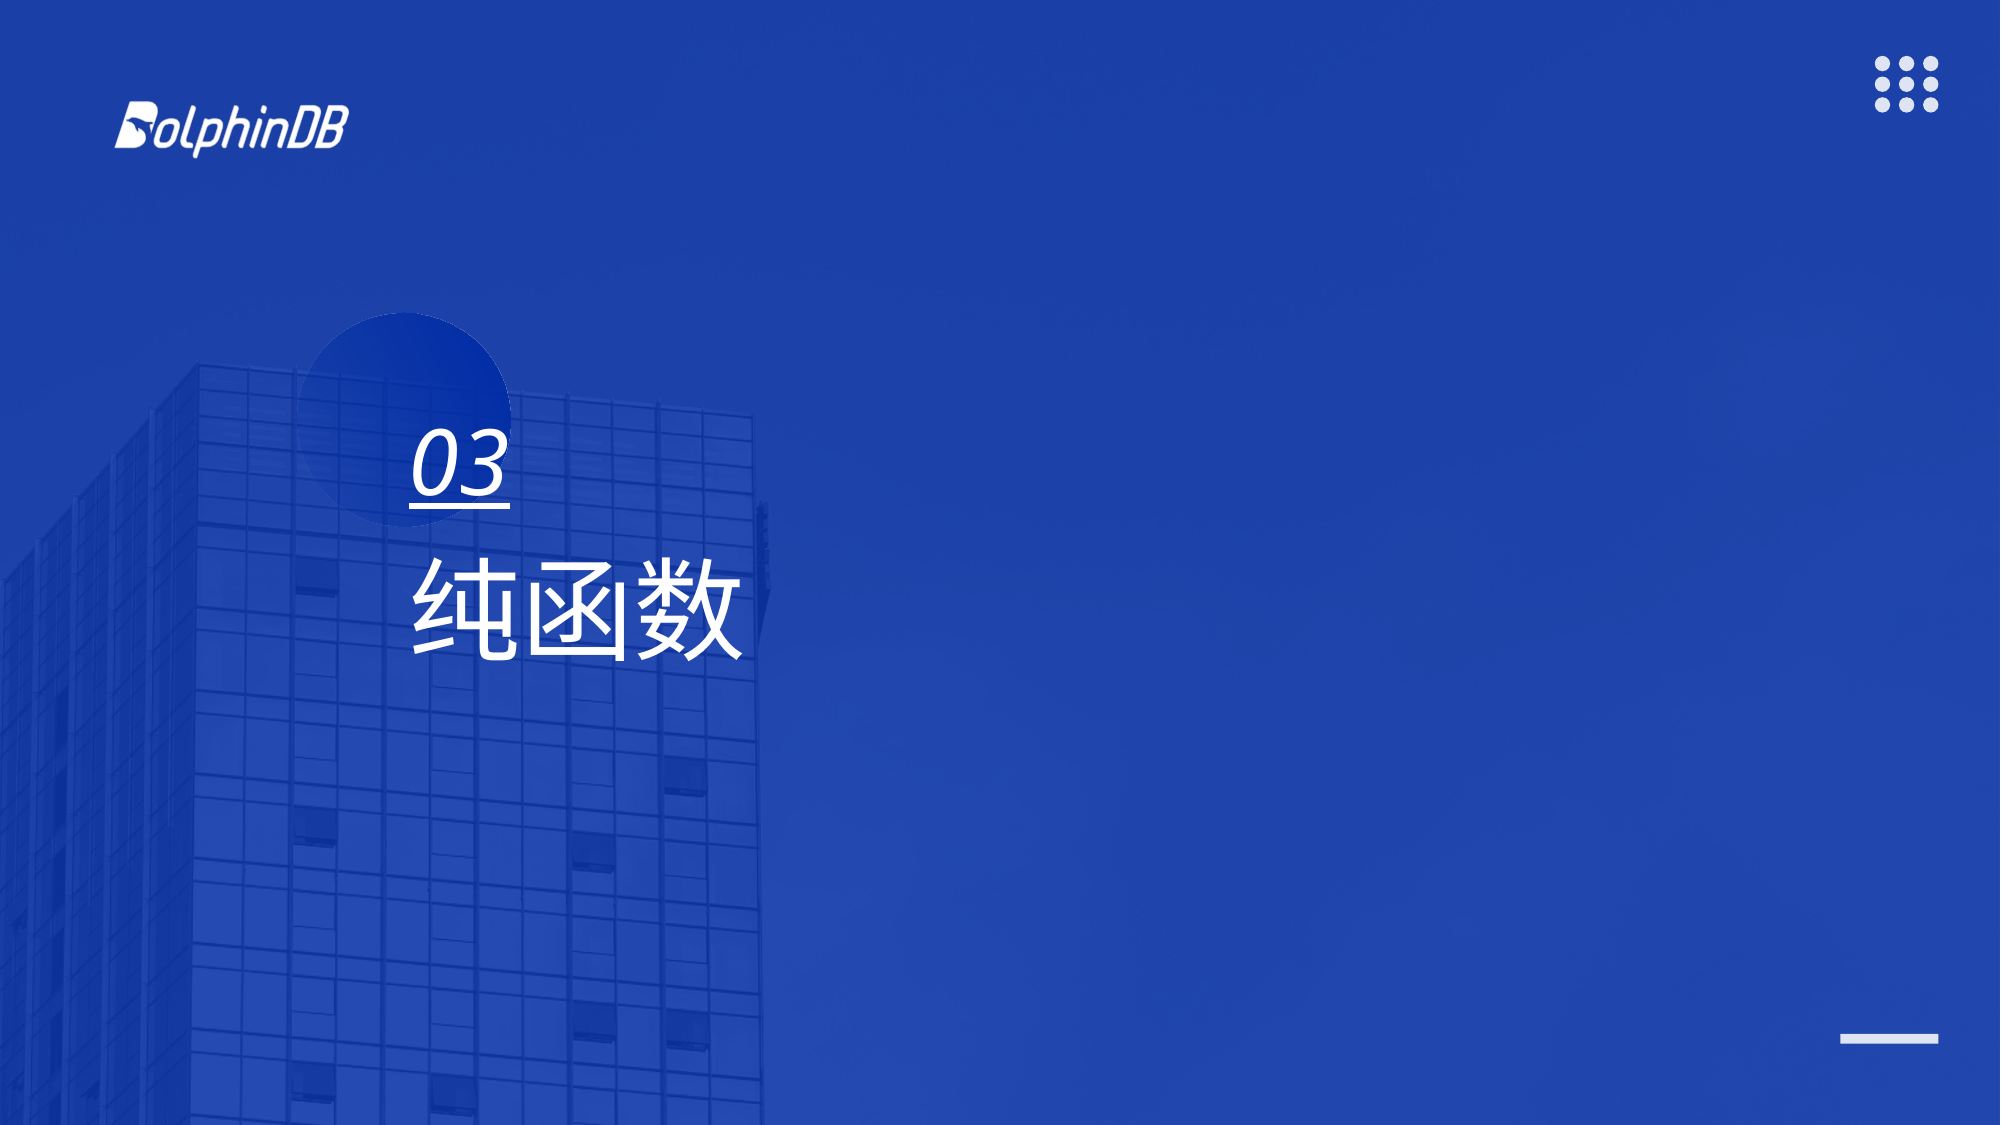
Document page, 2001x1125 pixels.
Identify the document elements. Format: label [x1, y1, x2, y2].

picture [0, 0, 2000, 1125]
text_box [1874, 55, 1939, 113]
